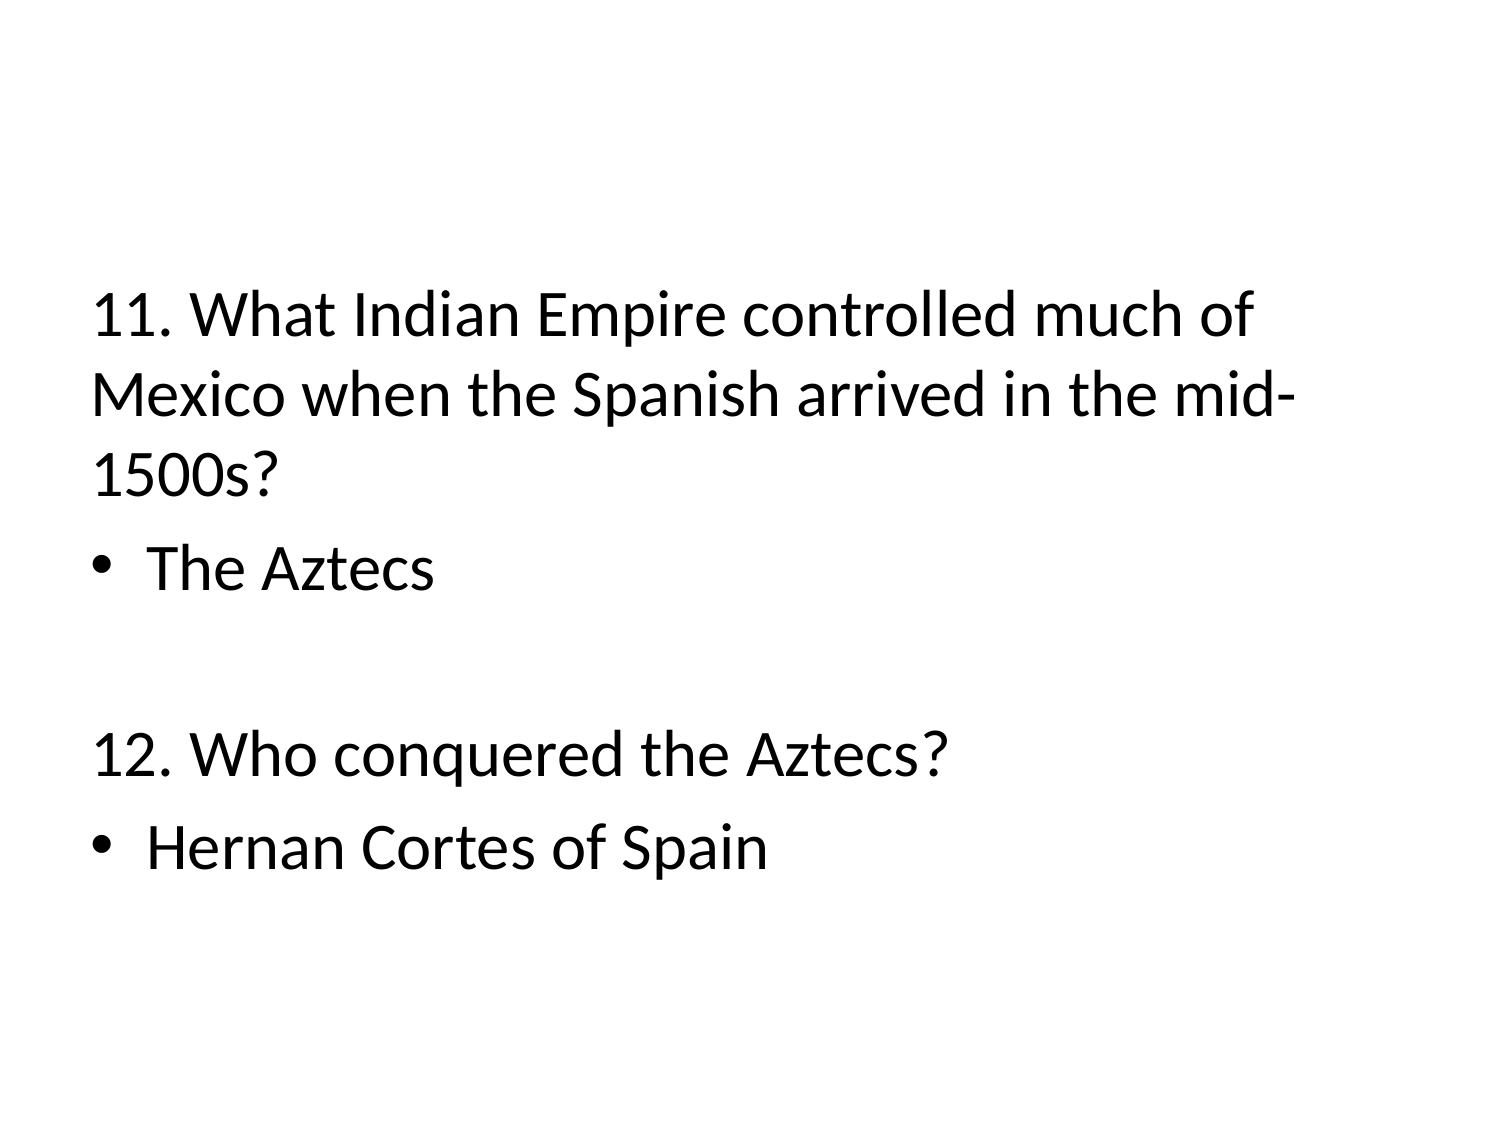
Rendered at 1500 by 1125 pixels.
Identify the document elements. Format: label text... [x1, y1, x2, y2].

list 11. What Indian Empire controlled much of Mexico when the Spanish arrived in the mid-1500s? The Aztecs 12. Who conquered the Aztecs? Hernan Cortes of Spain [75, 262, 1425, 1005]
